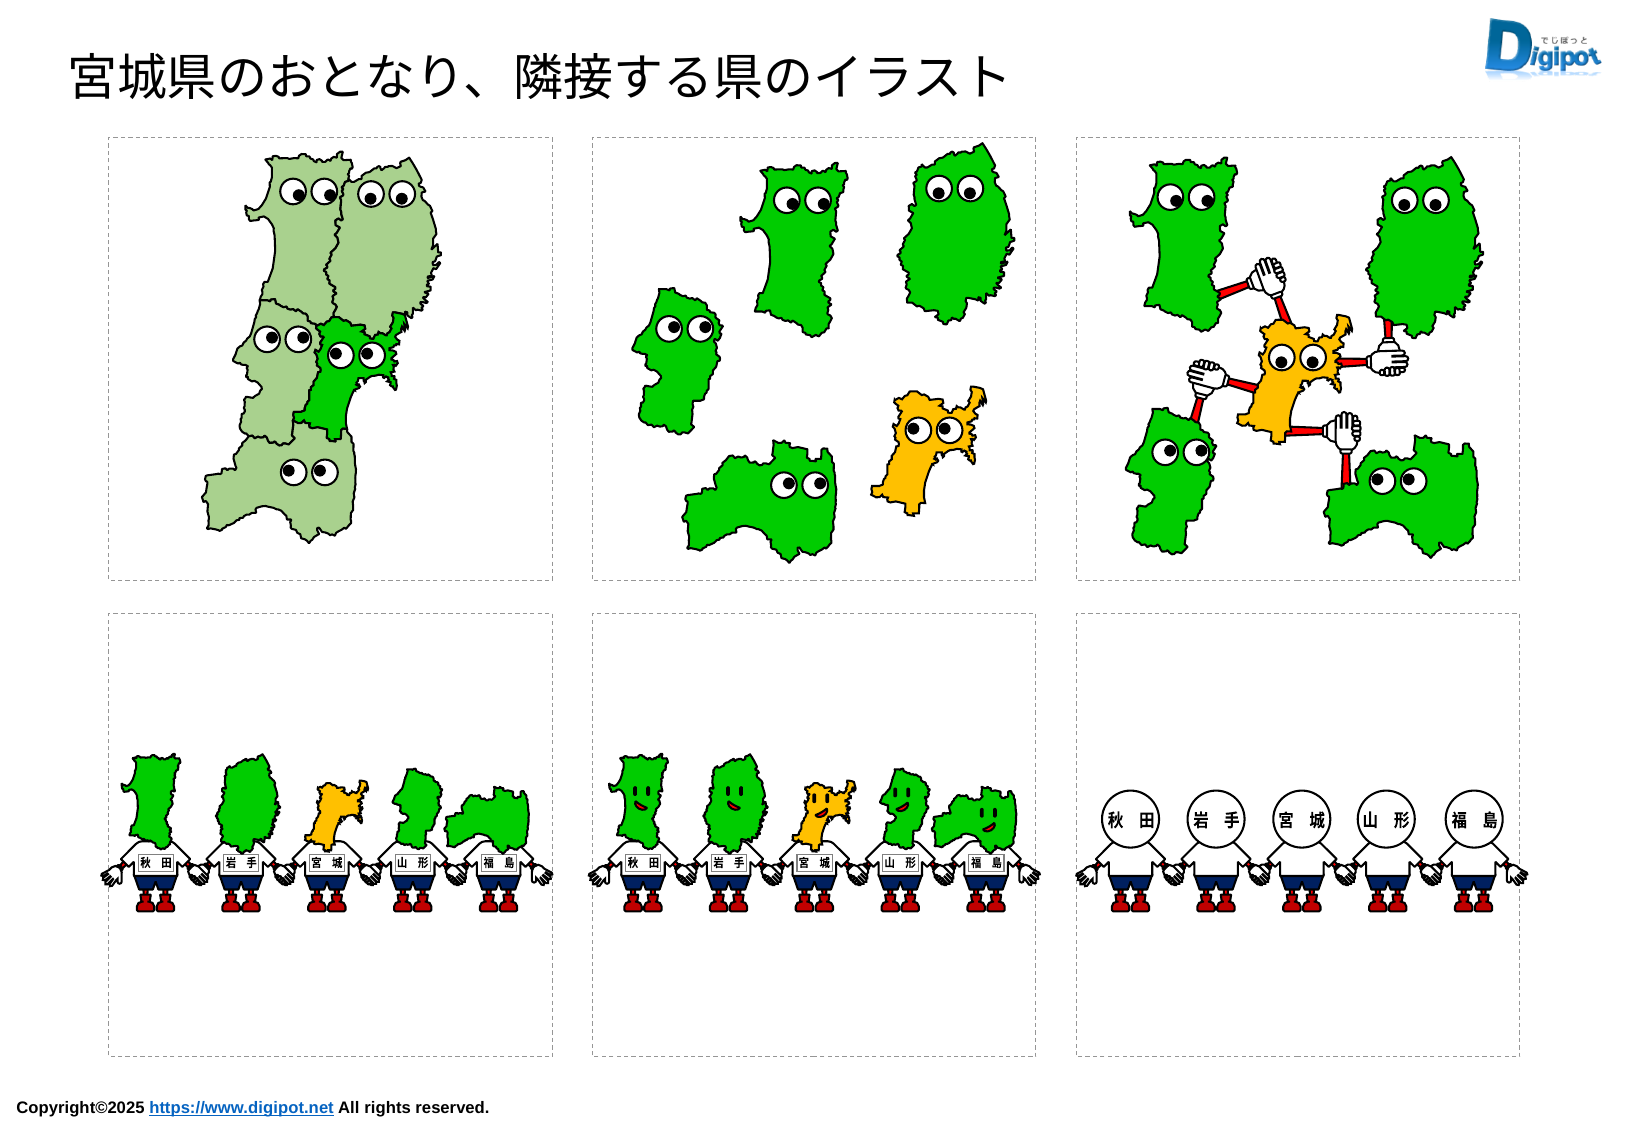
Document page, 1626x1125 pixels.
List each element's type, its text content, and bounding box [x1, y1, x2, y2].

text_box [589, 753, 1039, 912]
picture [1485, 18, 1602, 82]
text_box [1077, 790, 1526, 912]
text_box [632, 143, 1015, 564]
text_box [1125, 156, 1483, 559]
text_box 宮城県のおとなり、隣接する県のイラスト [52, 38, 1028, 113]
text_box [201, 151, 441, 544]
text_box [102, 753, 551, 912]
